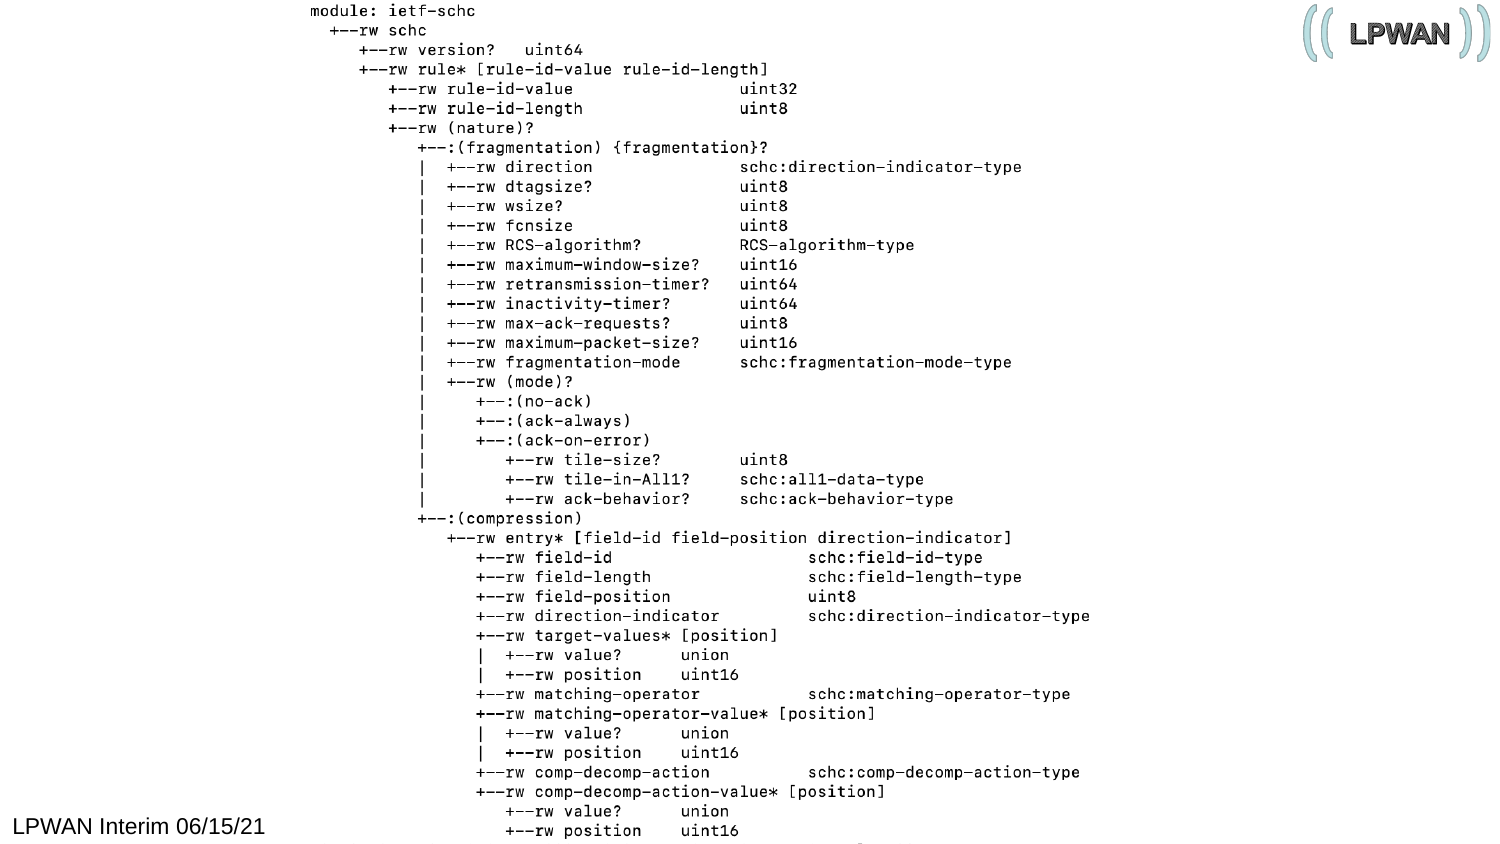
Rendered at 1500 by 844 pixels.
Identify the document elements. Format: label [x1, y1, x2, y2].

picture [1303, 4, 1491, 62]
picture [306, 0, 1281, 844]
